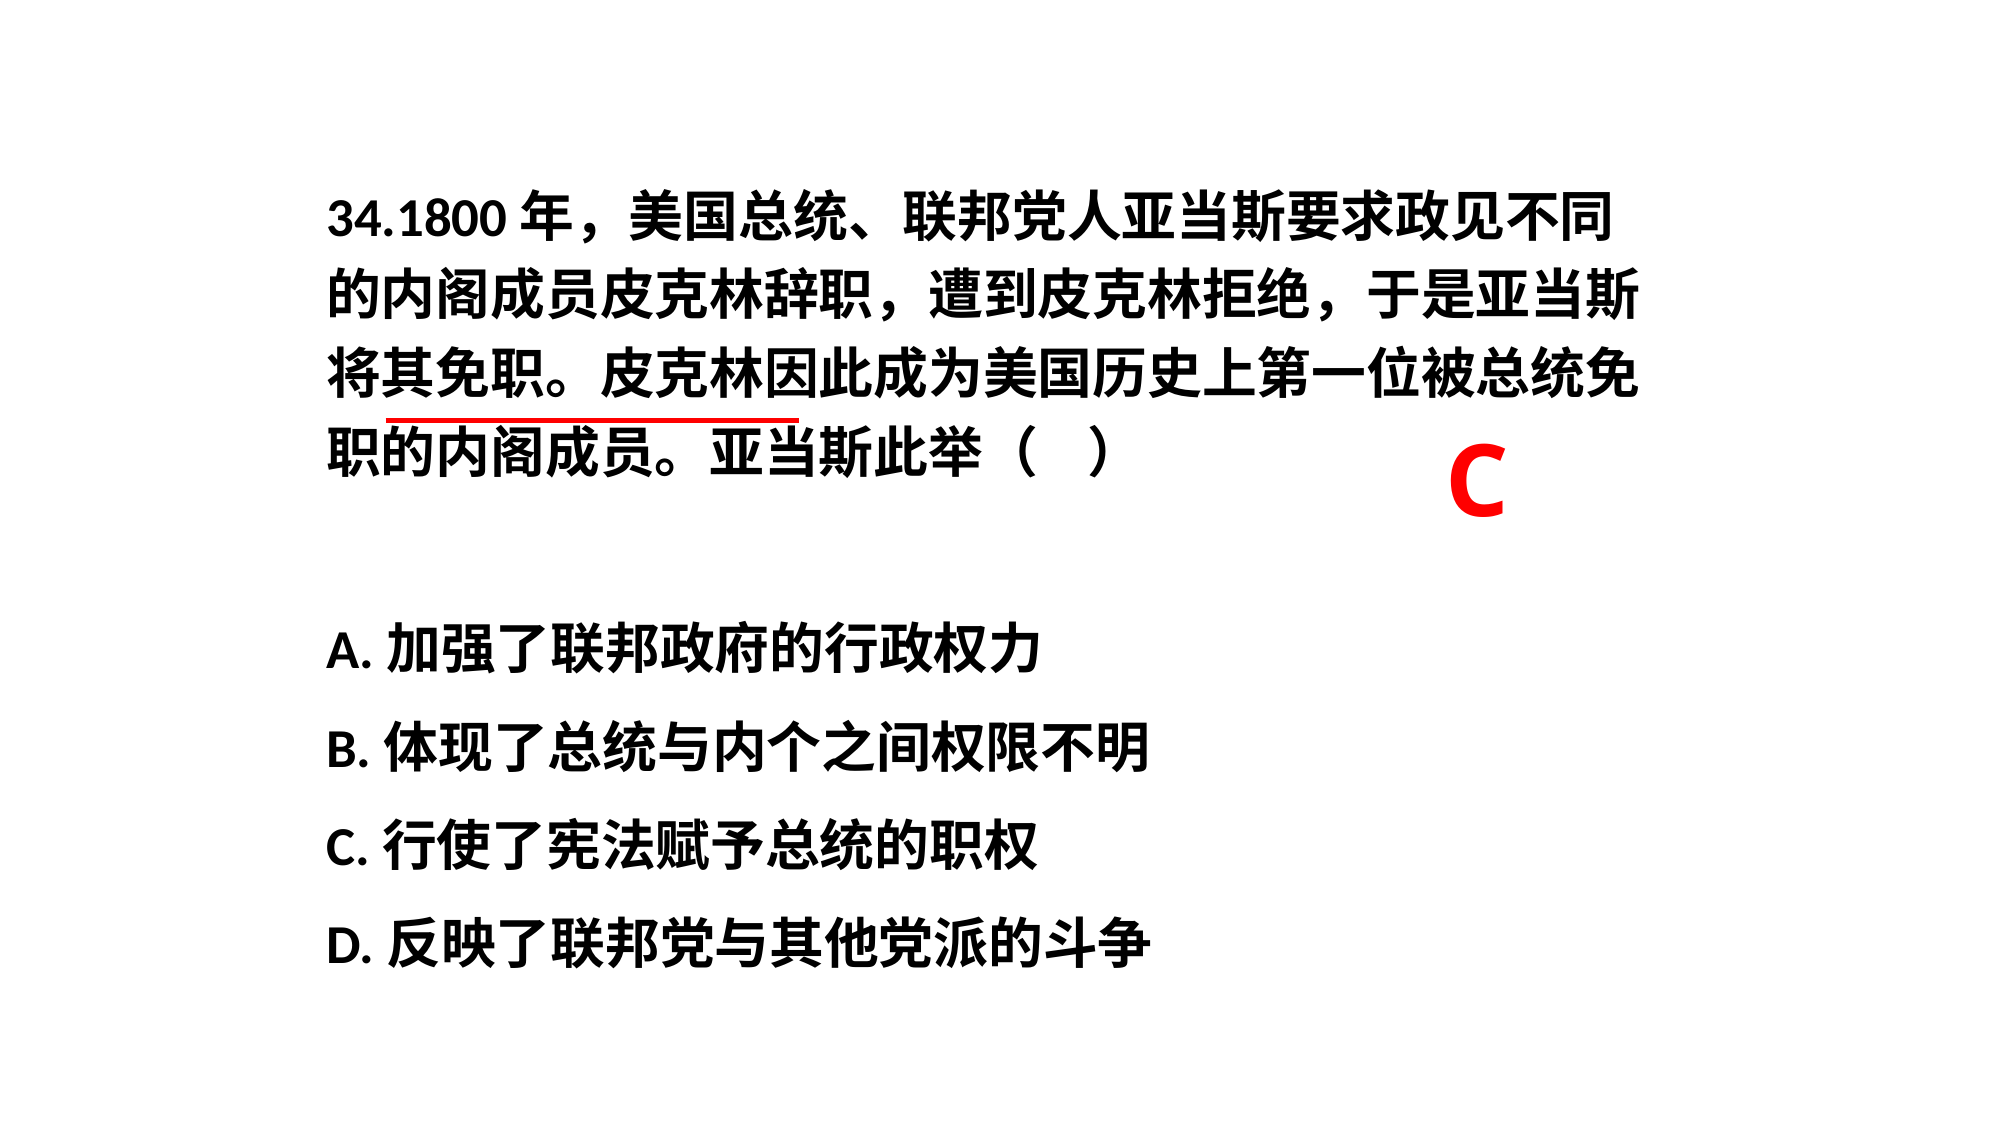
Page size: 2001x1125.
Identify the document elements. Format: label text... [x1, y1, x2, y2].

list 34.1800年，美国总统、联邦党人亚当斯要求政见不同的内阁成员皮克林辞职，遭到皮克林拒绝，于是亚当斯将其免职。皮克林因此成为美国历史上第一位被总统免职的内阁成员。亚当斯此举（ ） A.加强了联邦政府的行政权力 B.体现了总统与内个之间权限不明 C.行使了宪法赋予总统的职权 D.反映了联邦党与其他党派的斗争 [311, 160, 1662, 990]
text_box C [1430, 408, 1524, 544]
